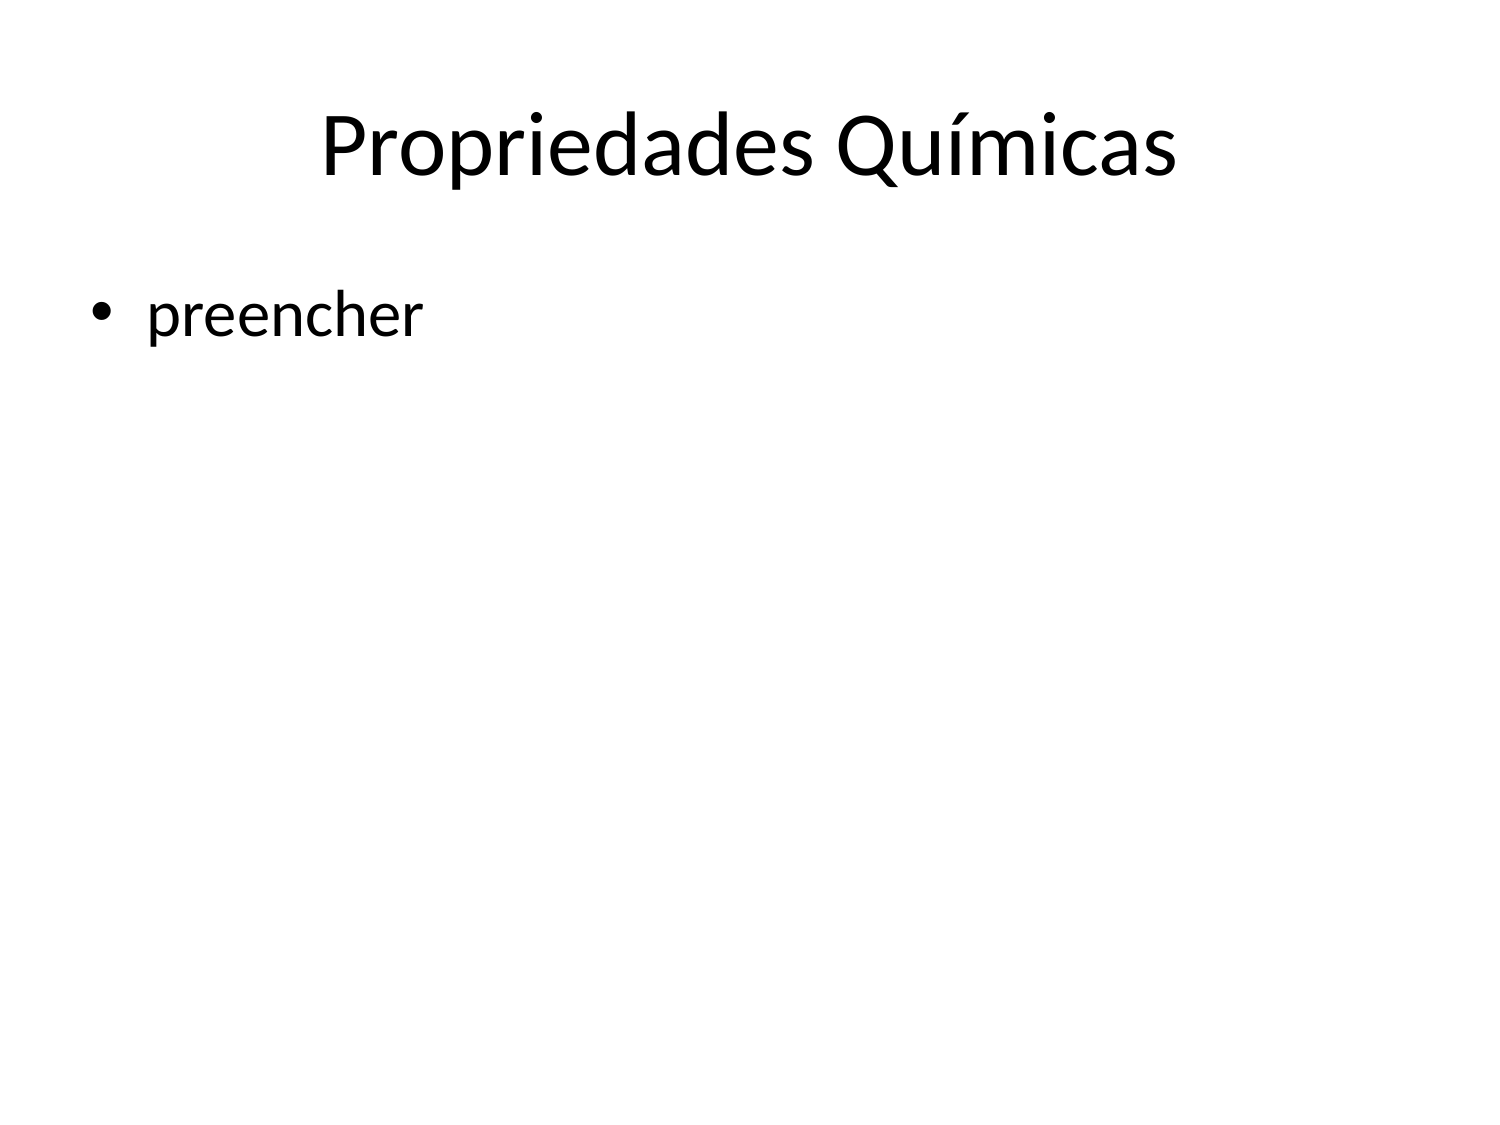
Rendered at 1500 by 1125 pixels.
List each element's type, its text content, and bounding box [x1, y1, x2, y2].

list preencher [75, 262, 1425, 1005]
title Propriedades Químicas [75, 45, 1425, 233]
